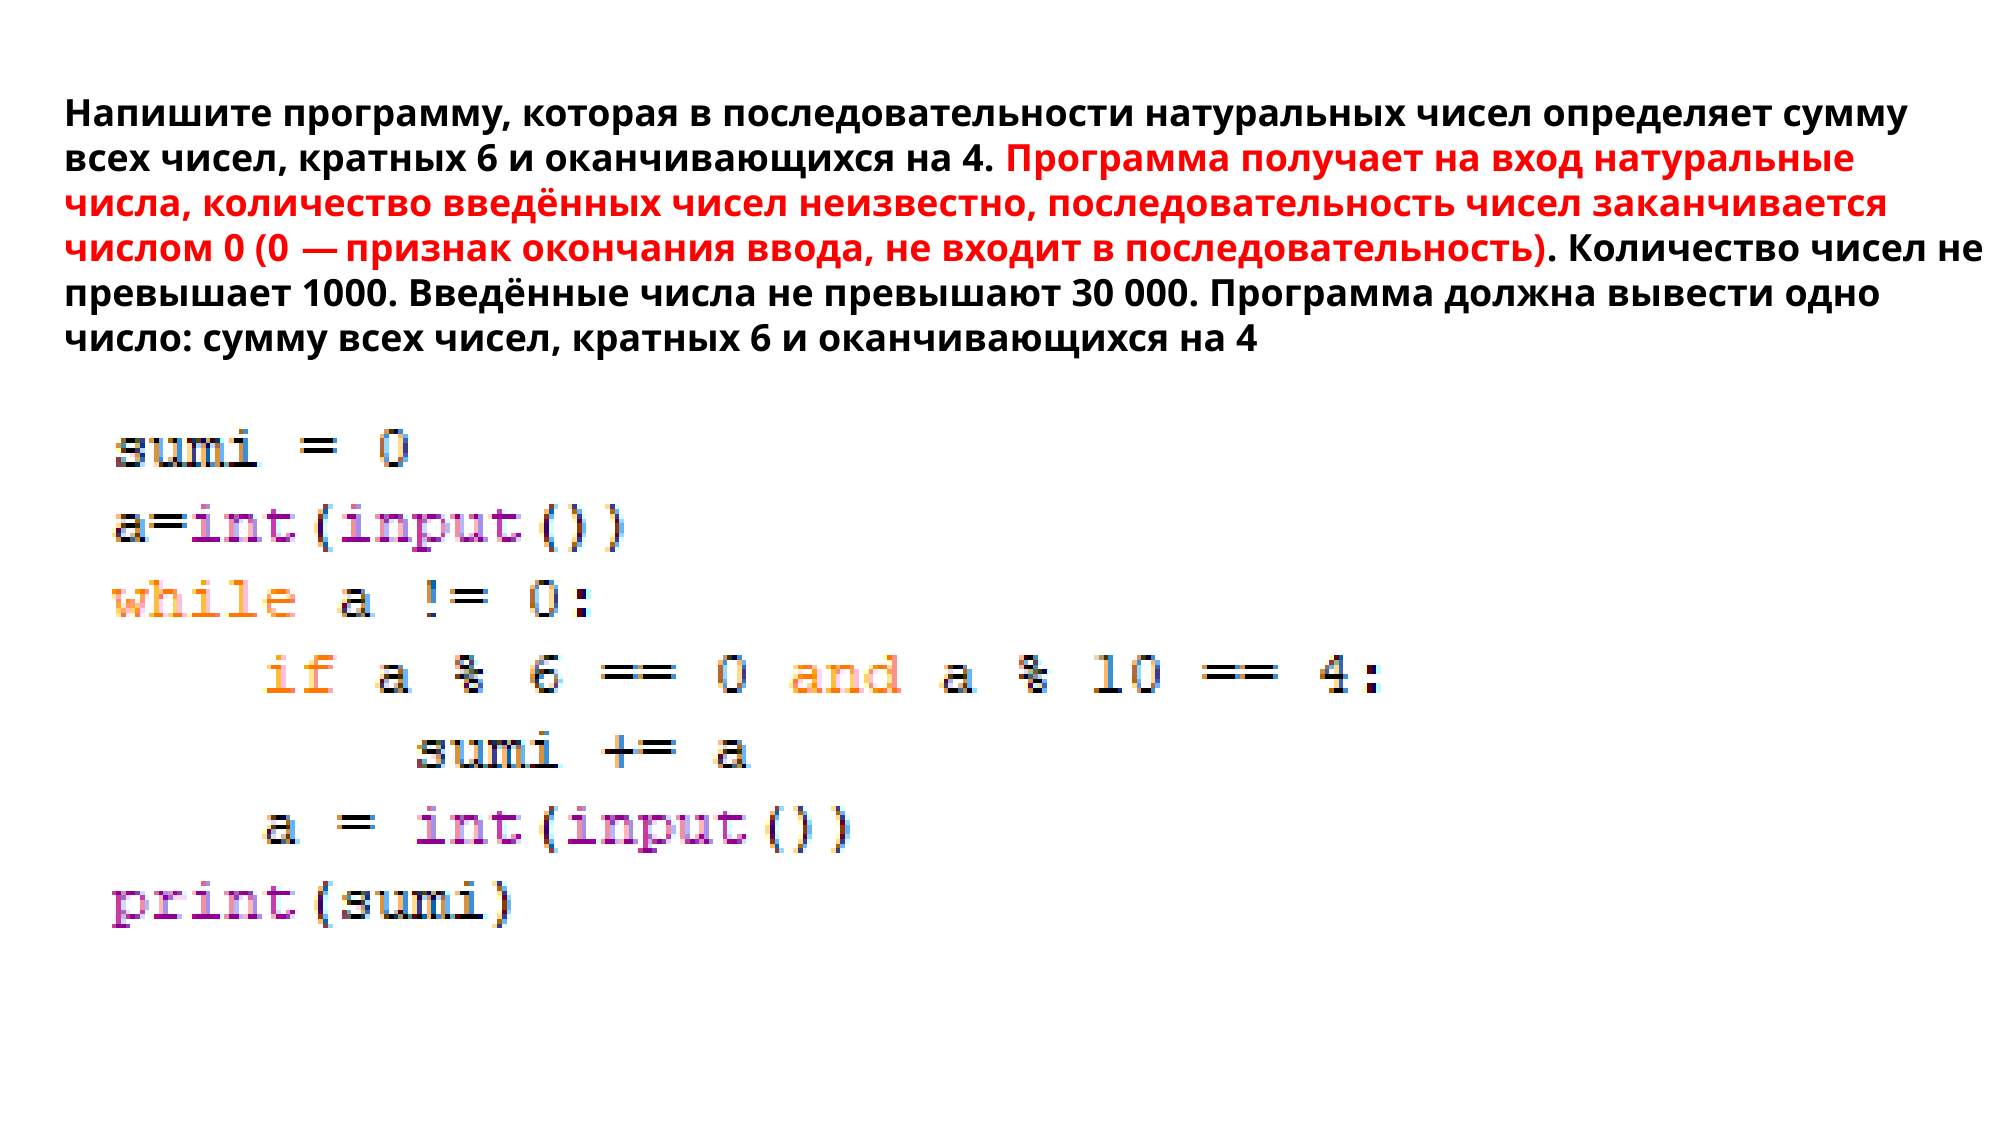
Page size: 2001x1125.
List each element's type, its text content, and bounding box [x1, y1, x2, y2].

picture [98, 406, 1405, 1009]
text_box Напишите программу, которая в последовательности натуральных чисел определяет сумму всех чисел, кратных 6 и оканчивающихся на 4. Программа получает на вход натуральные числа, количество введённых чисел неизвестно, последовательность чисел заканчивается числом 0 (0 — признак окончания ввода, не входит в последовательность). Количество чисел не превышает 1000. Введённые числа не превышают 30 000. Программа должна вывести одно число: сумму всех чисел, кратных 6 и оканчивающихся на 4 [49, 81, 2000, 366]
